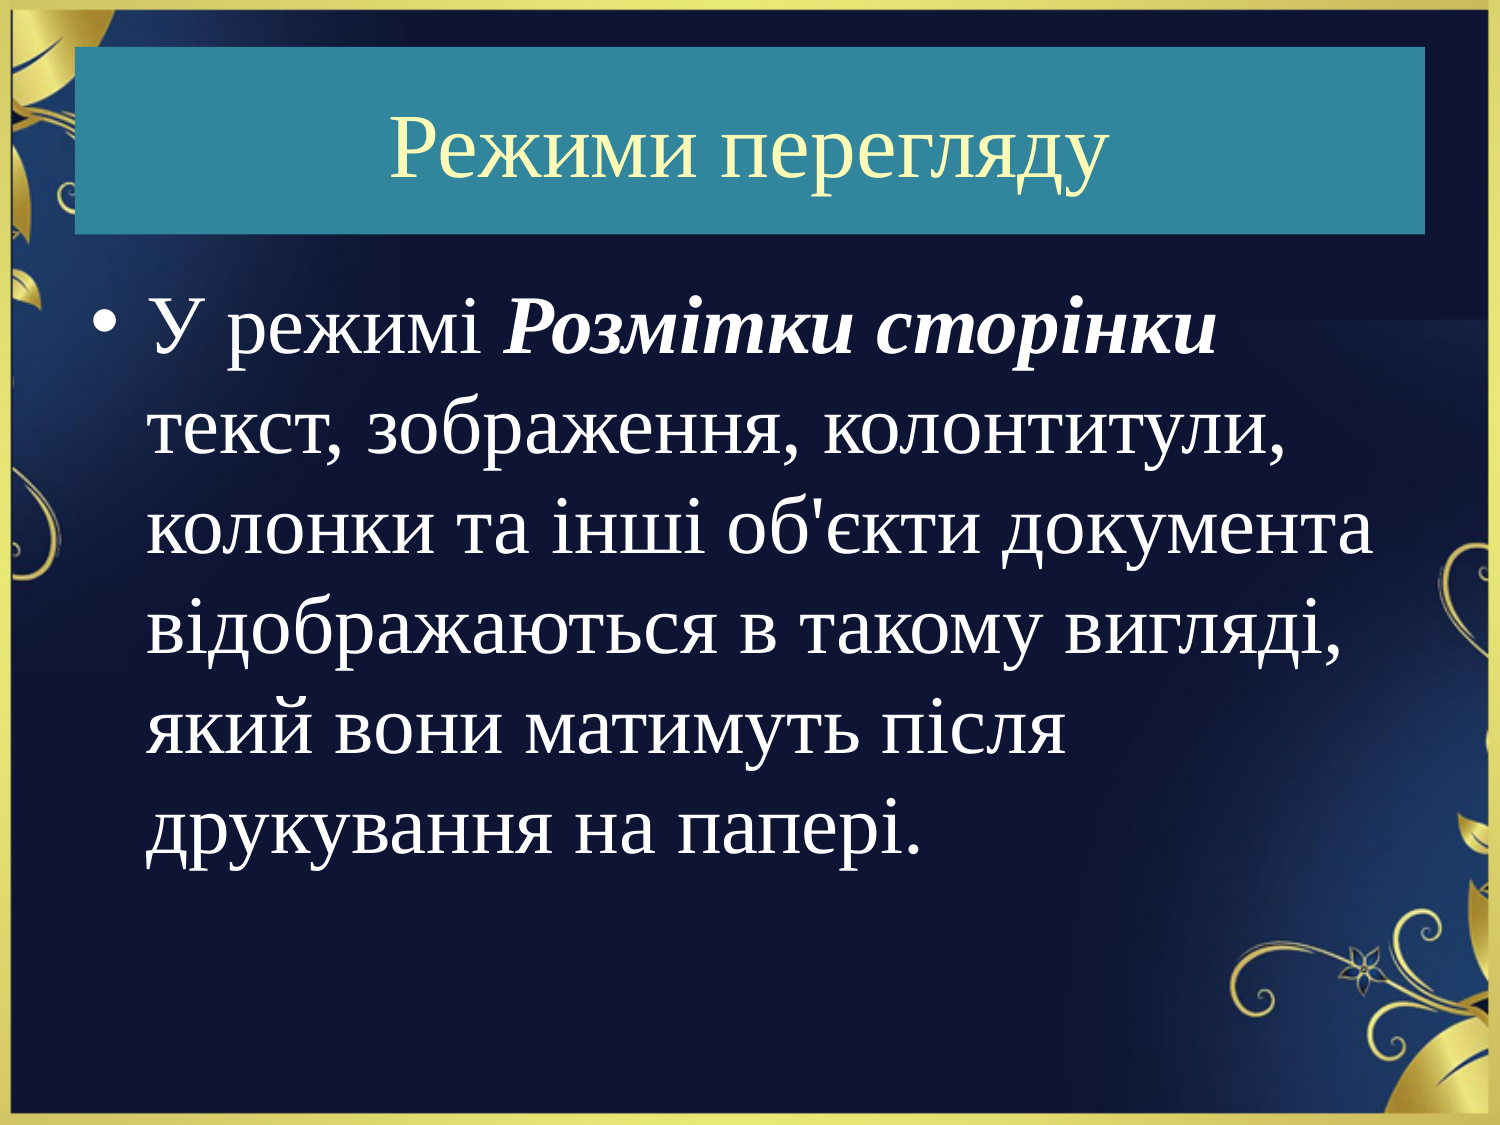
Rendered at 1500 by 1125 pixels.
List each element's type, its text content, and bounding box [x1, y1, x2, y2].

text_box Режими перегляду [74, 46, 1425, 235]
list У режимі Розмітки сторінки текст, зображення, колонтитули, колонки та інші об'єкти документа відображаються в такому вигляді, який вони матимуть після друкування на папері. [74, 262, 1426, 1006]
picture [0, 0, 1500, 1125]
